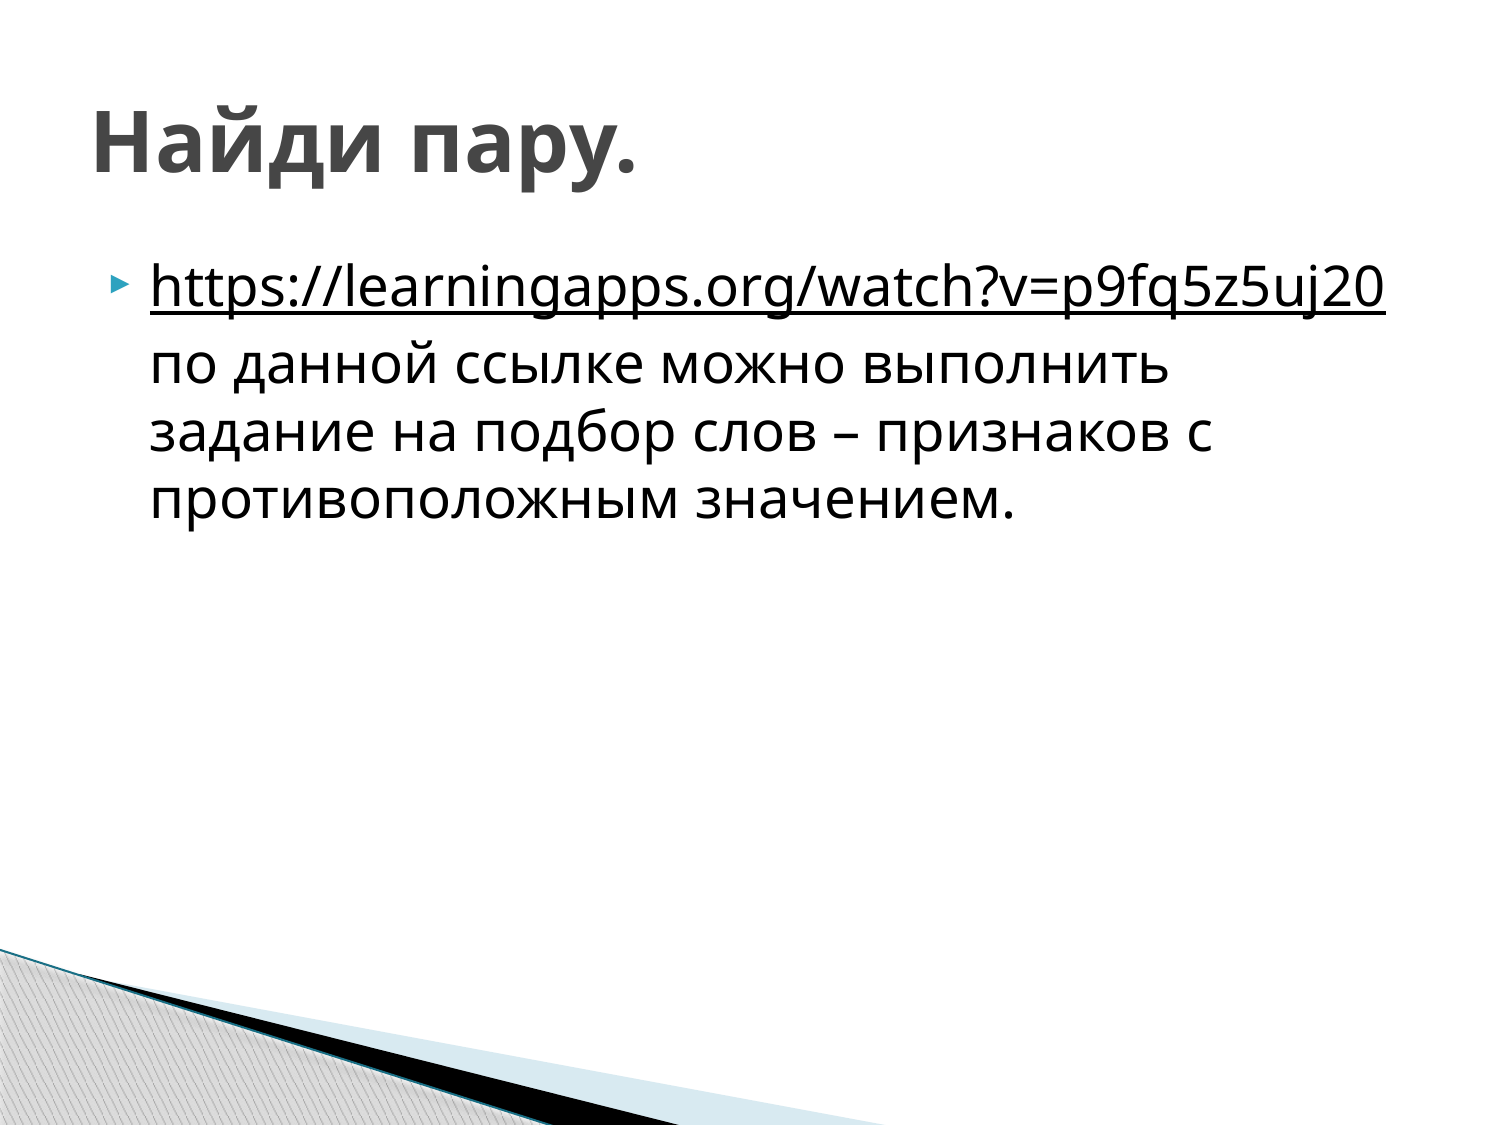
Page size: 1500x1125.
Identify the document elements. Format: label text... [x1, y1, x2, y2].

title Найди пару. [75, 45, 1425, 233]
list https://learningapps.org/watch?v=p9fq5z5uj20 по данной ссылке можно выполнить задание на подбор слов – признаков с противоположным значением. [75, 243, 1425, 986]
